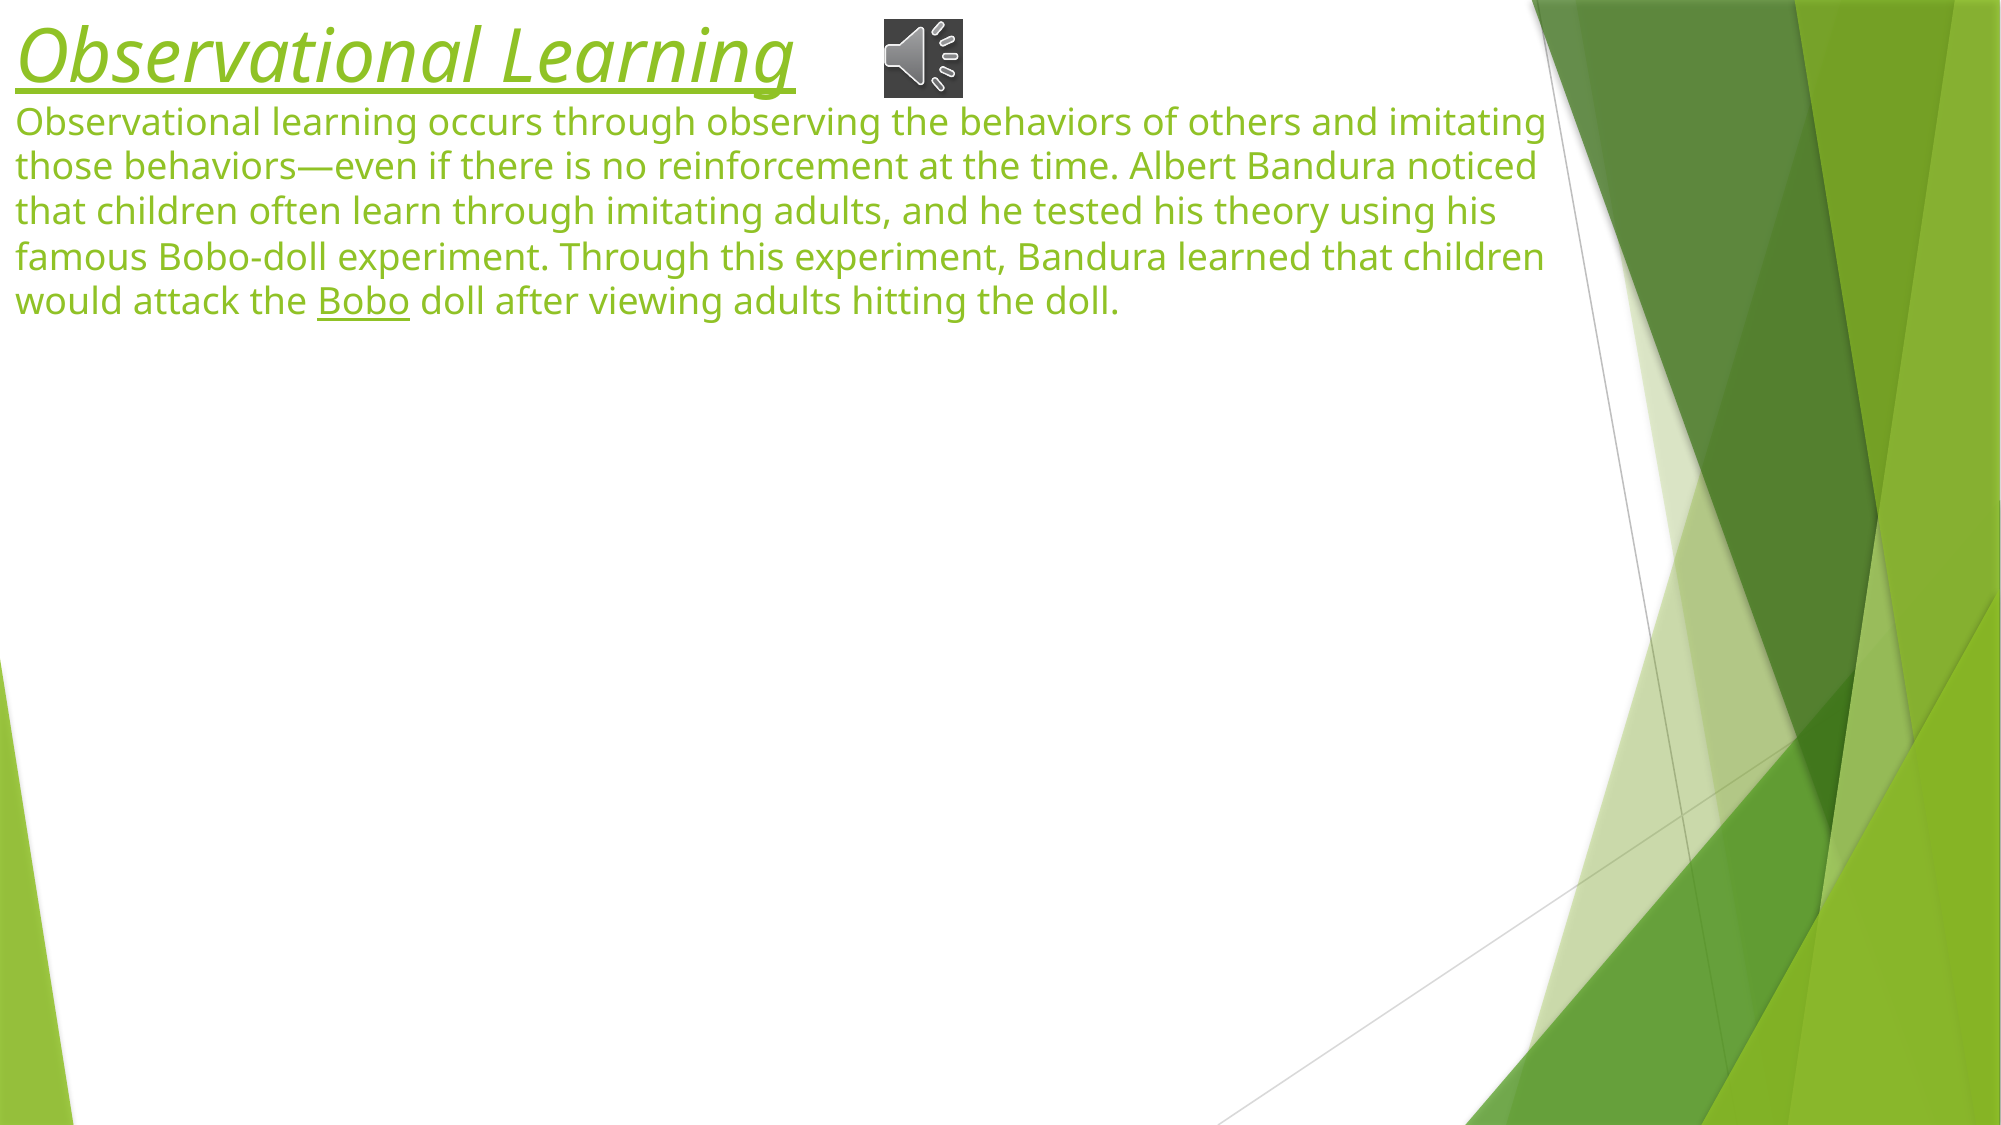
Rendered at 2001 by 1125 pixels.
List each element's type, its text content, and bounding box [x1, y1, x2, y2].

title Observational Learning Observational learning occurs through observing the behaviors of others and imitating those behaviors—even if there is no reinforcement at the time. Albert Bandura noticed that children often learn through imitating adults, and he tested his theory using his famous Bobo-doll experiment. Through this experiment, Bandura learned that children would attack the Bobo doll after viewing adults hitting the doll. [0, 0, 1573, 997]
picture [882, 17, 964, 99]
